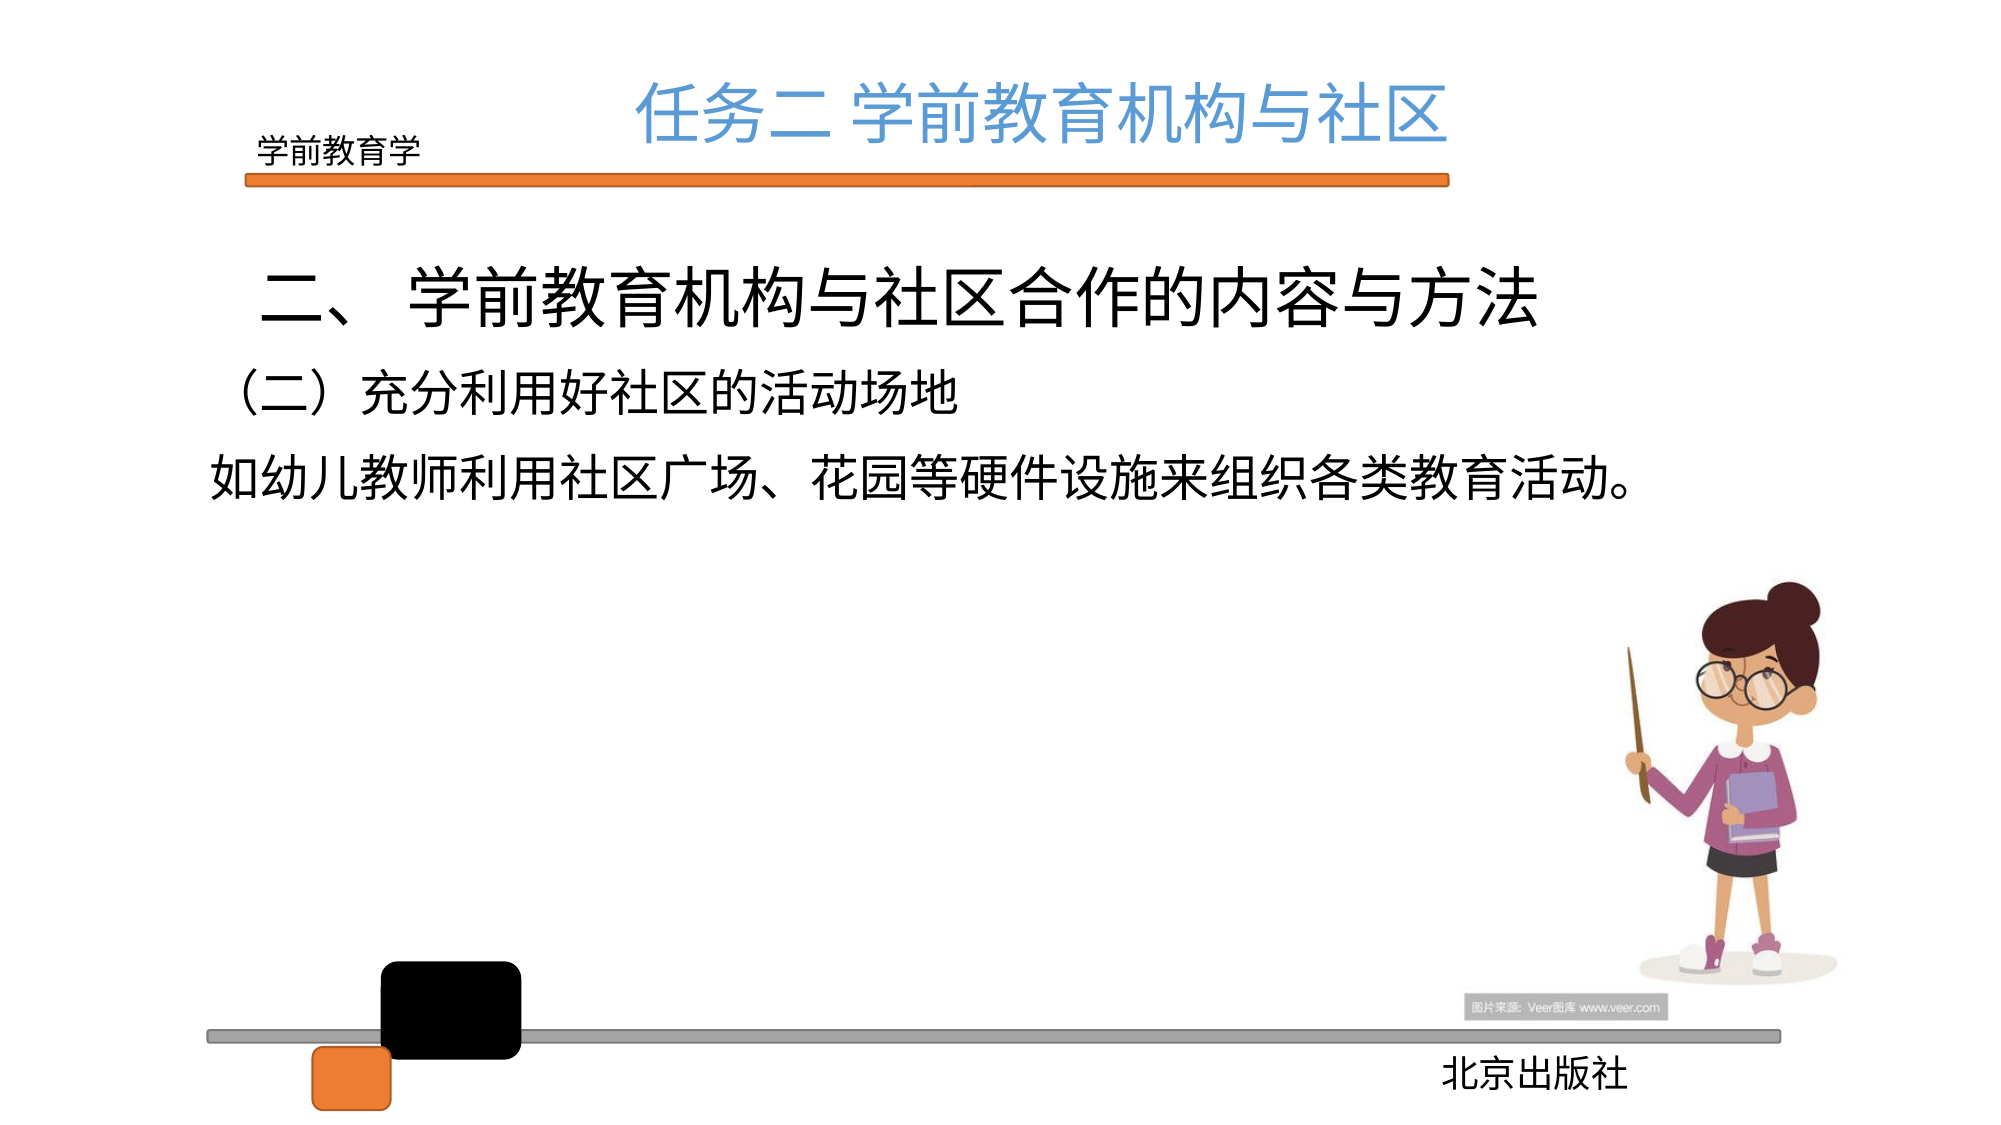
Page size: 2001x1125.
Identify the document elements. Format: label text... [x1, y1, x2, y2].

text_box 二、 学前教育机构与社区合作的内容与方法 （二）充分利用好社区的活动场地 如幼儿教师利用社区广场、花园等硬件设施来组织各类教育活动。 [137, 156, 1737, 599]
picture [1460, 482, 2000, 1026]
text_box 任务二 学前教育机构与社区 [619, 64, 1495, 156]
